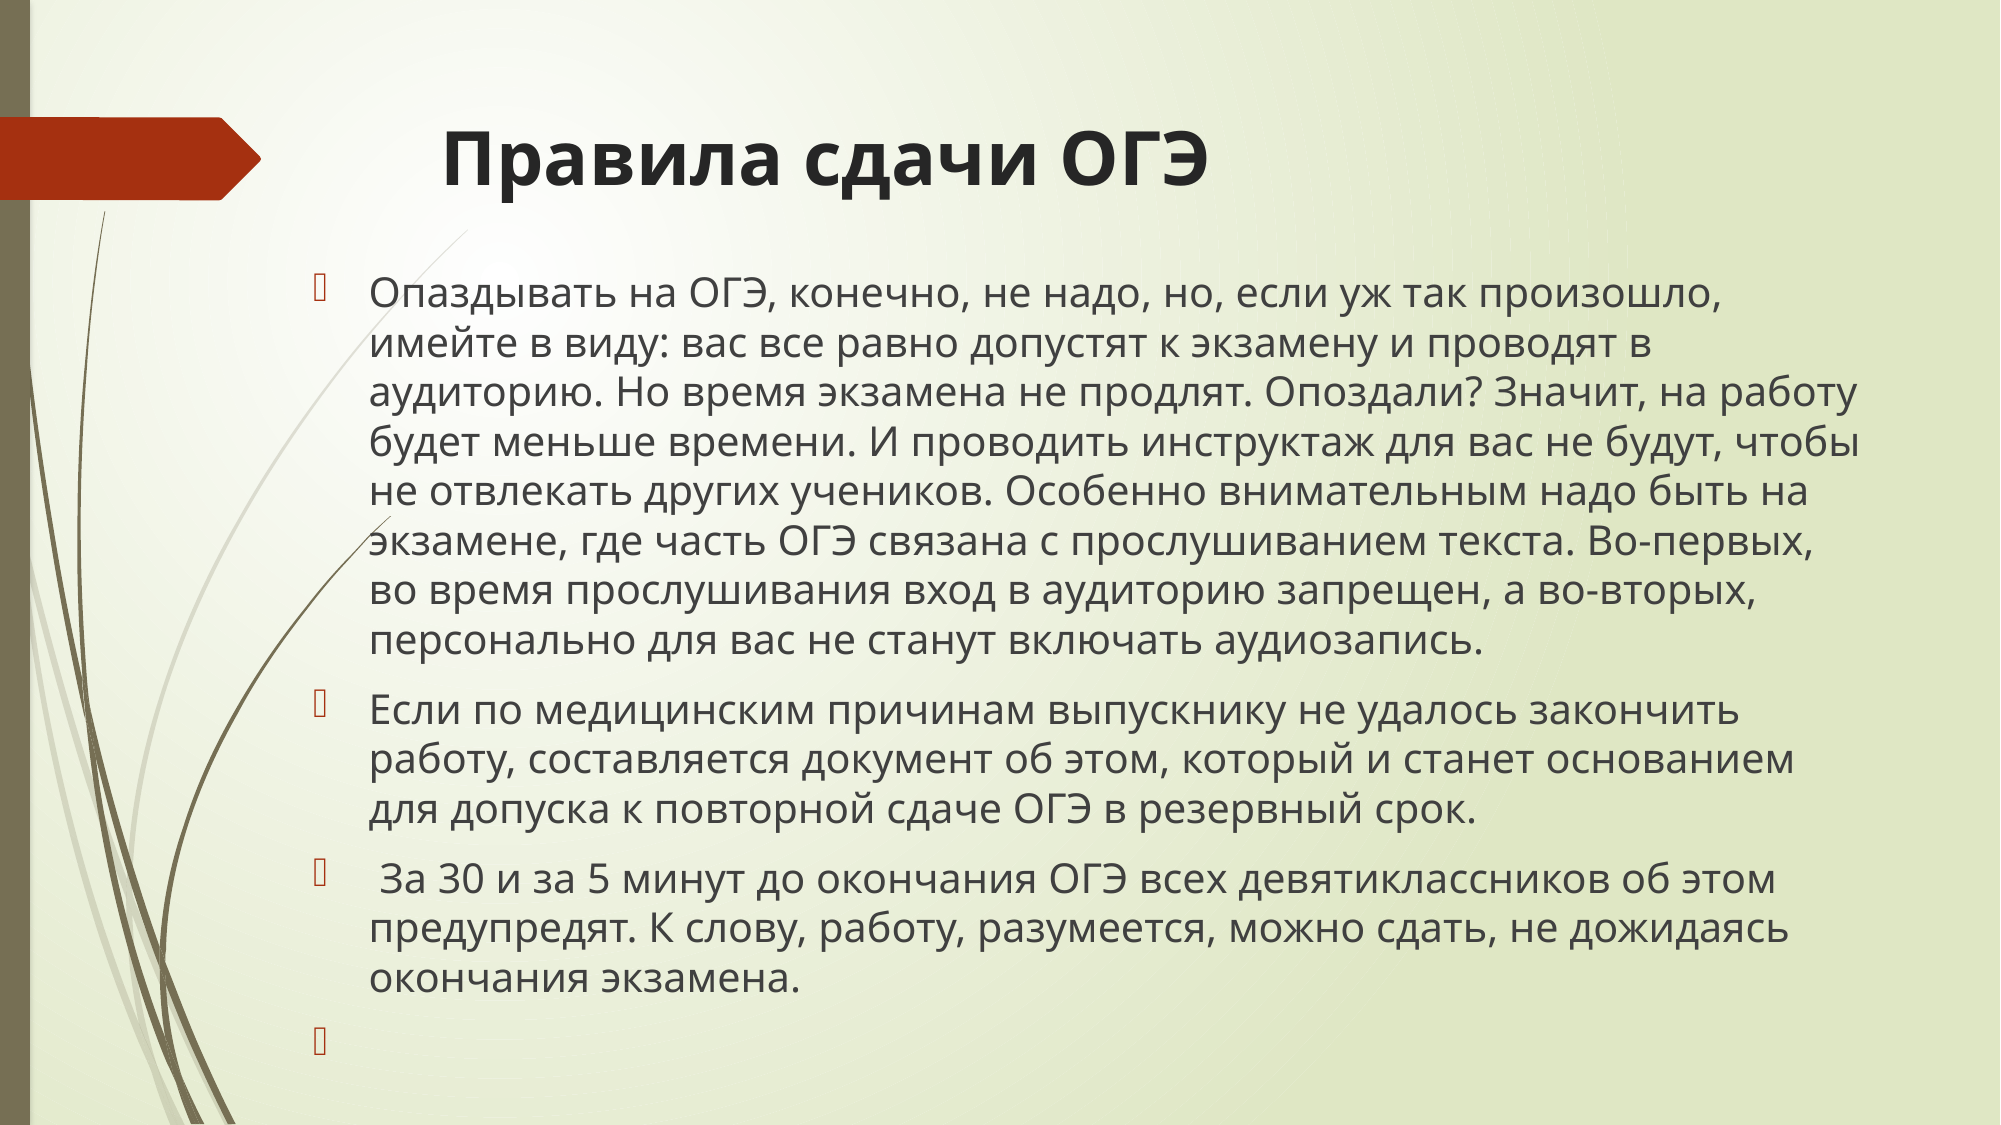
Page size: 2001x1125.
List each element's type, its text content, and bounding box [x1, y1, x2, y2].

list Опаздывать на ОГЭ, конечно, не надо, но, если уж так произошло, имейте в виду: вас все равно допустят к экзамену и проводят в аудиторию. Но время экзамена не продлят. Опоздали? Значит, на работу будет меньше времени. И проводить инструктаж для вас не будут, чтобы не отвлекать других учеников. Особенно внимательным надо быть на экзамене, где часть ОГЭ связана с прослушиванием текста. Во-первых, во время прослушивания вход в аудиторию запрещен, а во-вторых, персонально для вас не станут включать аудиозапись. Если по медицинским причинам выпускнику не удалось закончить работу, составляется документ об этом, который и станет основанием для допуска к повторной сдаче ОГЭ в резервный срок. За 30 и за 5 минут до окончания ОГЭ всех девятиклассников об этом предупредят. К слову, работу, разумеется, можно сдать, не дожидаясь окончания экзамена. [298, 259, 1888, 1101]
title Правила сдачи ОГЭ [425, 102, 1888, 209]
